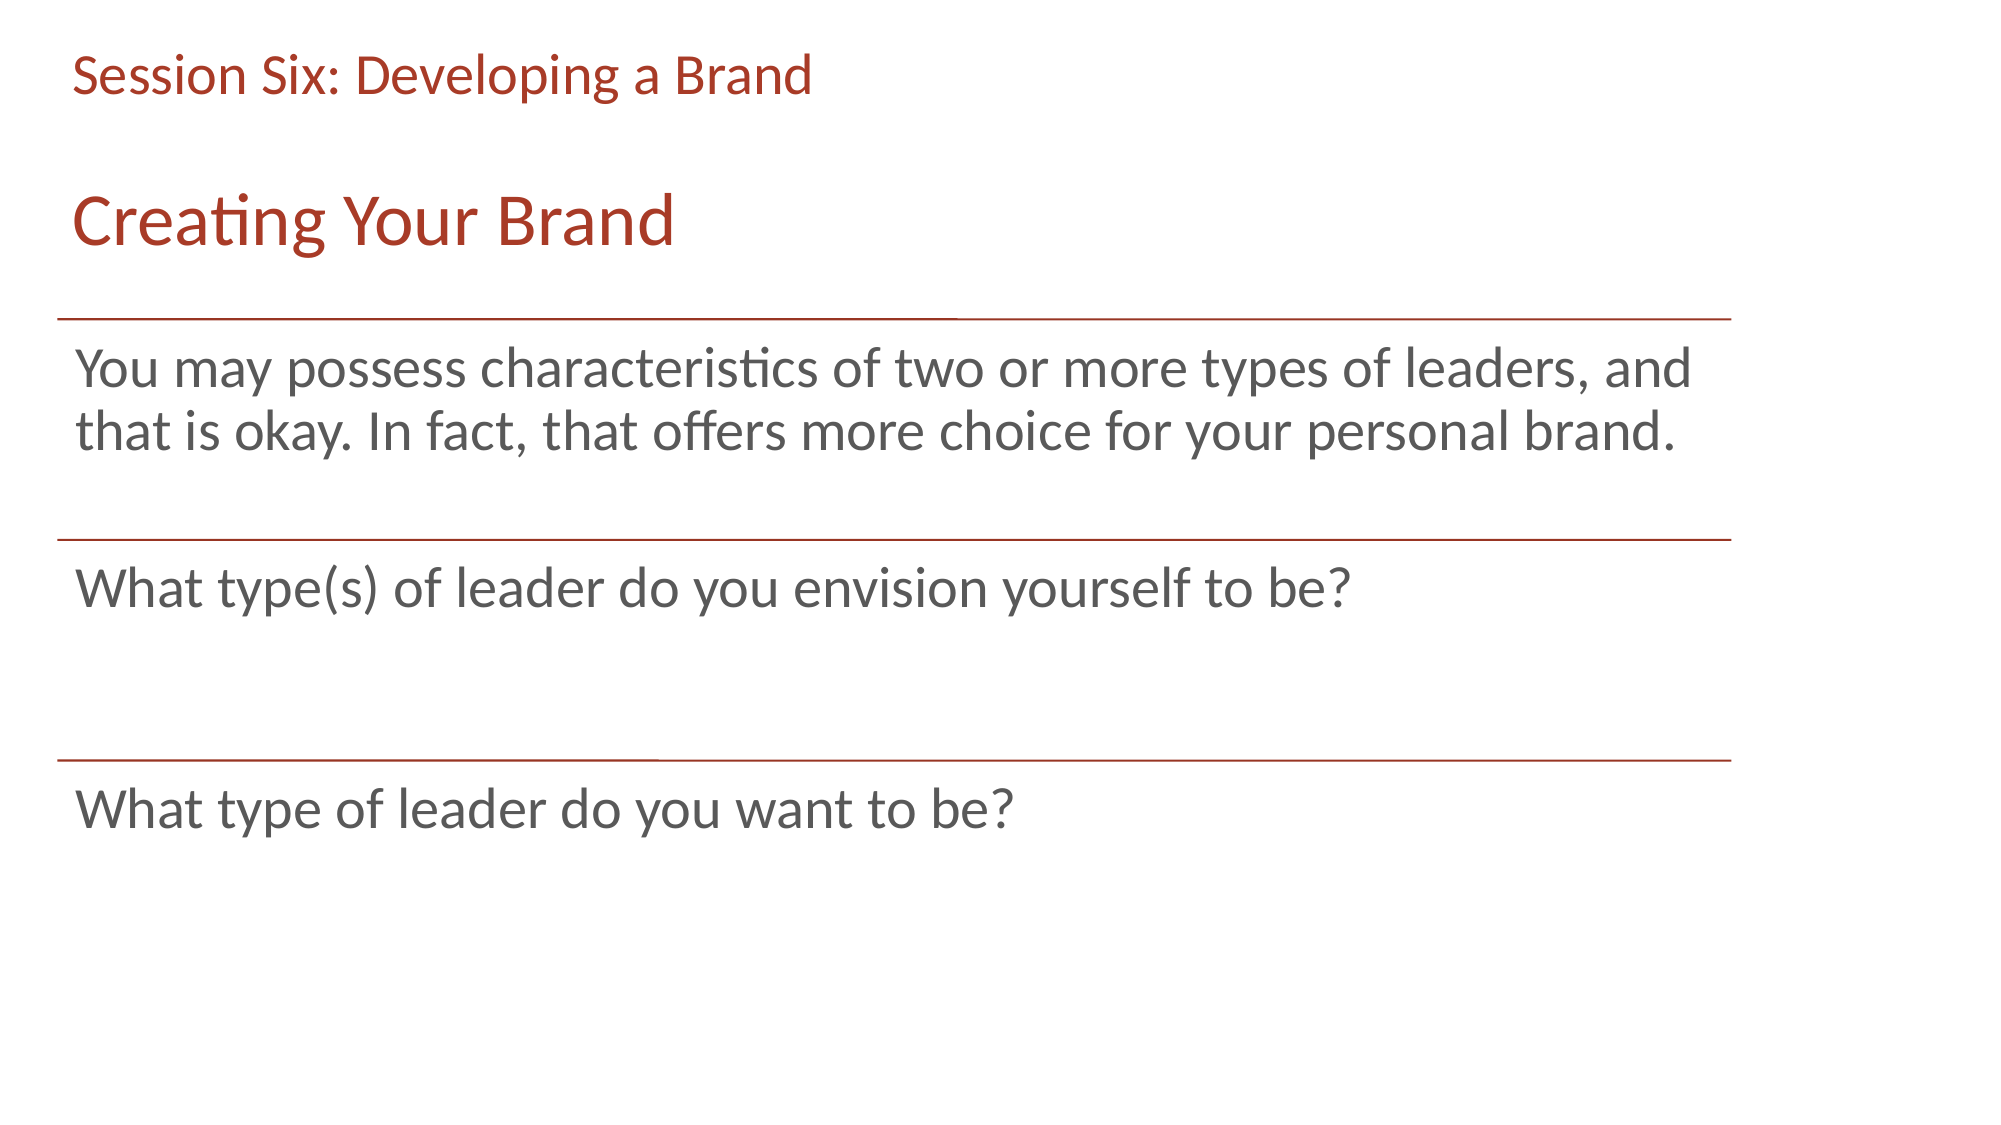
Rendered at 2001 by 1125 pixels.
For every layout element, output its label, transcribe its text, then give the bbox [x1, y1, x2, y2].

title Session Six: Developing a Brand [57, 36, 1934, 124]
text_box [57, 318, 1732, 982]
list Creating Your Brand [57, 172, 1934, 270]
